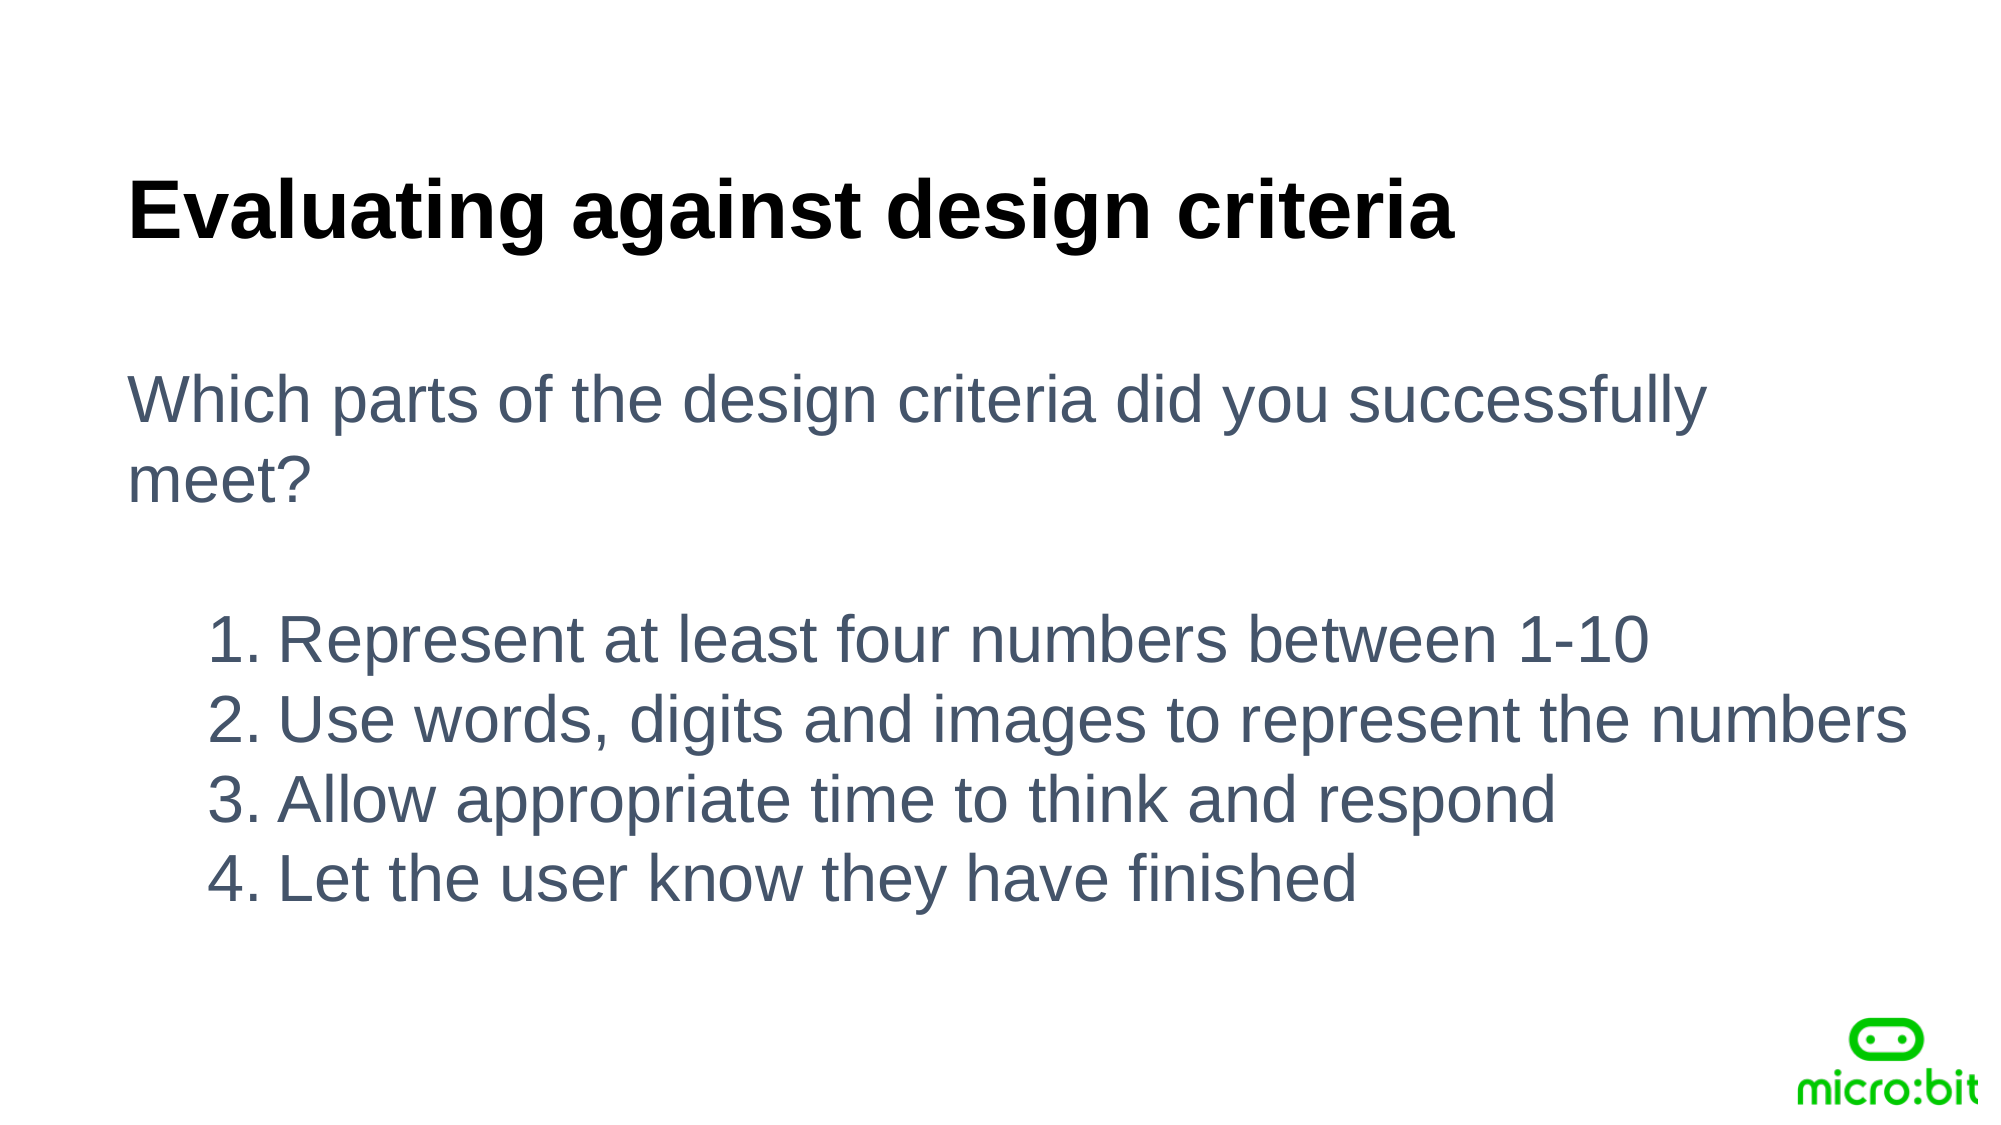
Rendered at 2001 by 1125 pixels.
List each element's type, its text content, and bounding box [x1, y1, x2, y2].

text_box Evaluating against design criteria Which parts of the design criteria did you successfully meet? Represent at least four numbers between 1-10 Use words, digits and images to represent the numbers Allow appropriate time to think and respond Let the user know they have finished [112, 62, 1928, 886]
picture [1797, 1017, 1978, 1106]
